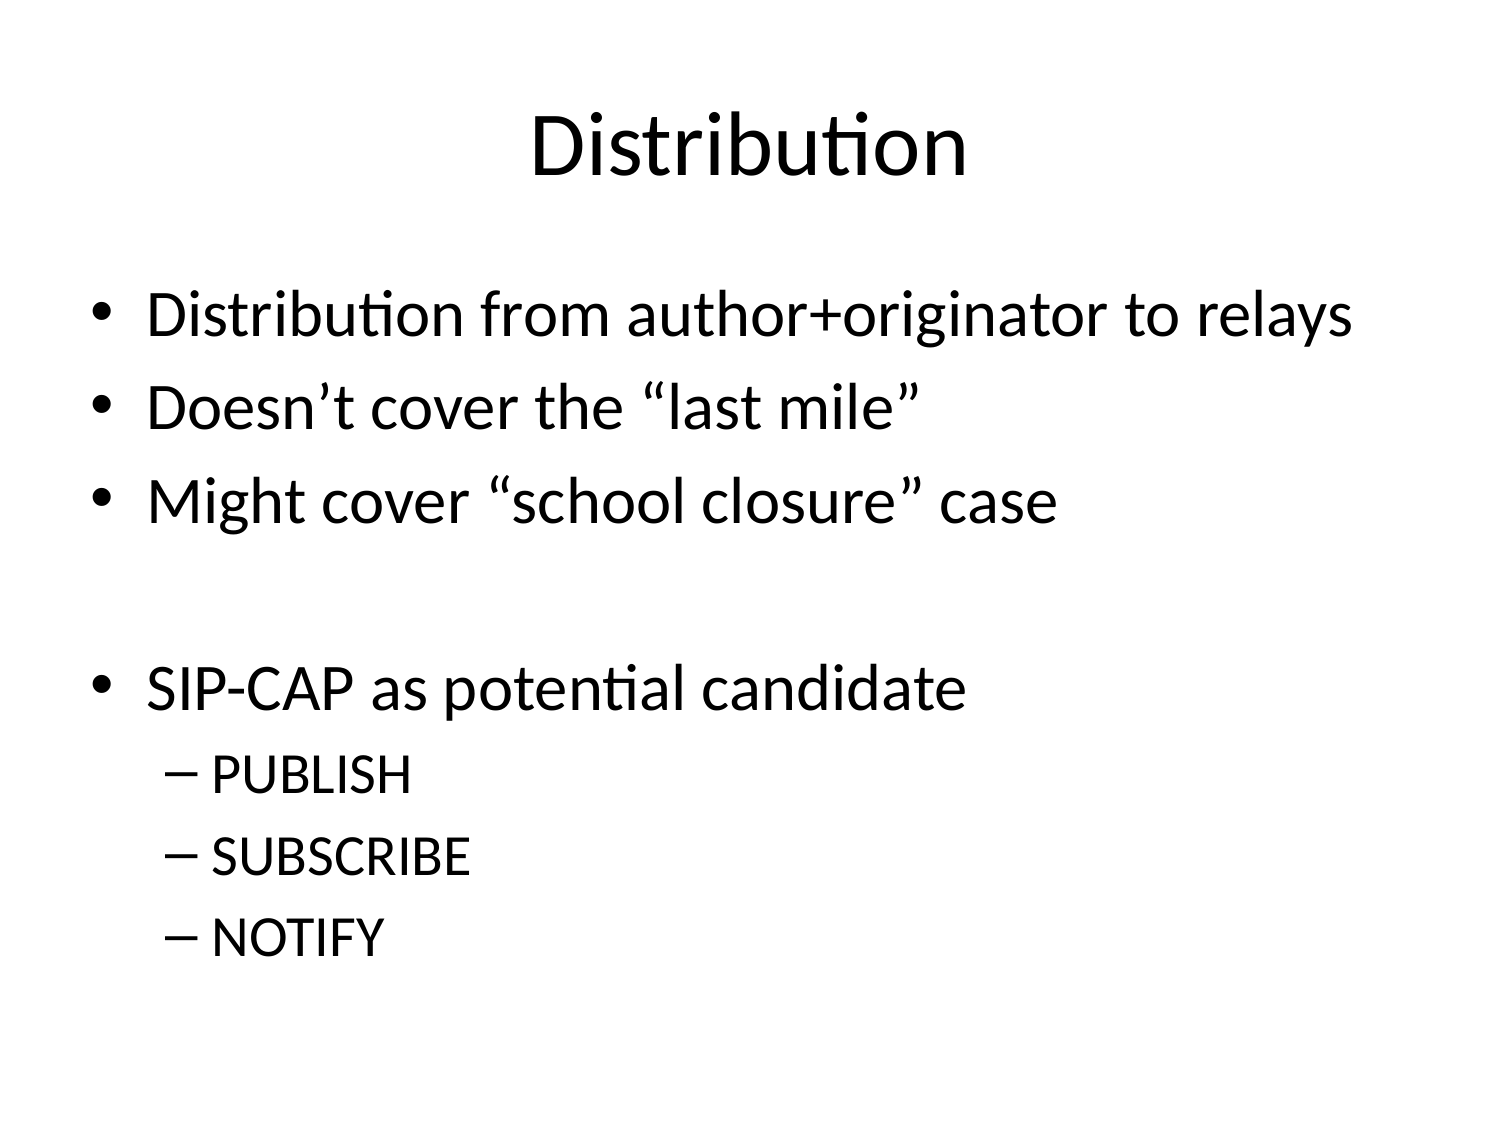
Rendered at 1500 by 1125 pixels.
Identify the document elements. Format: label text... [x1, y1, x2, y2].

title Distribution [75, 45, 1425, 233]
list Distribution from author+originator to relays Doesn’t cover the “last mile” Might cover “school closure” case SIP-CAP as potential candidate PUBLISH SUBSCRIBE NOTIFY [75, 262, 1425, 1005]
